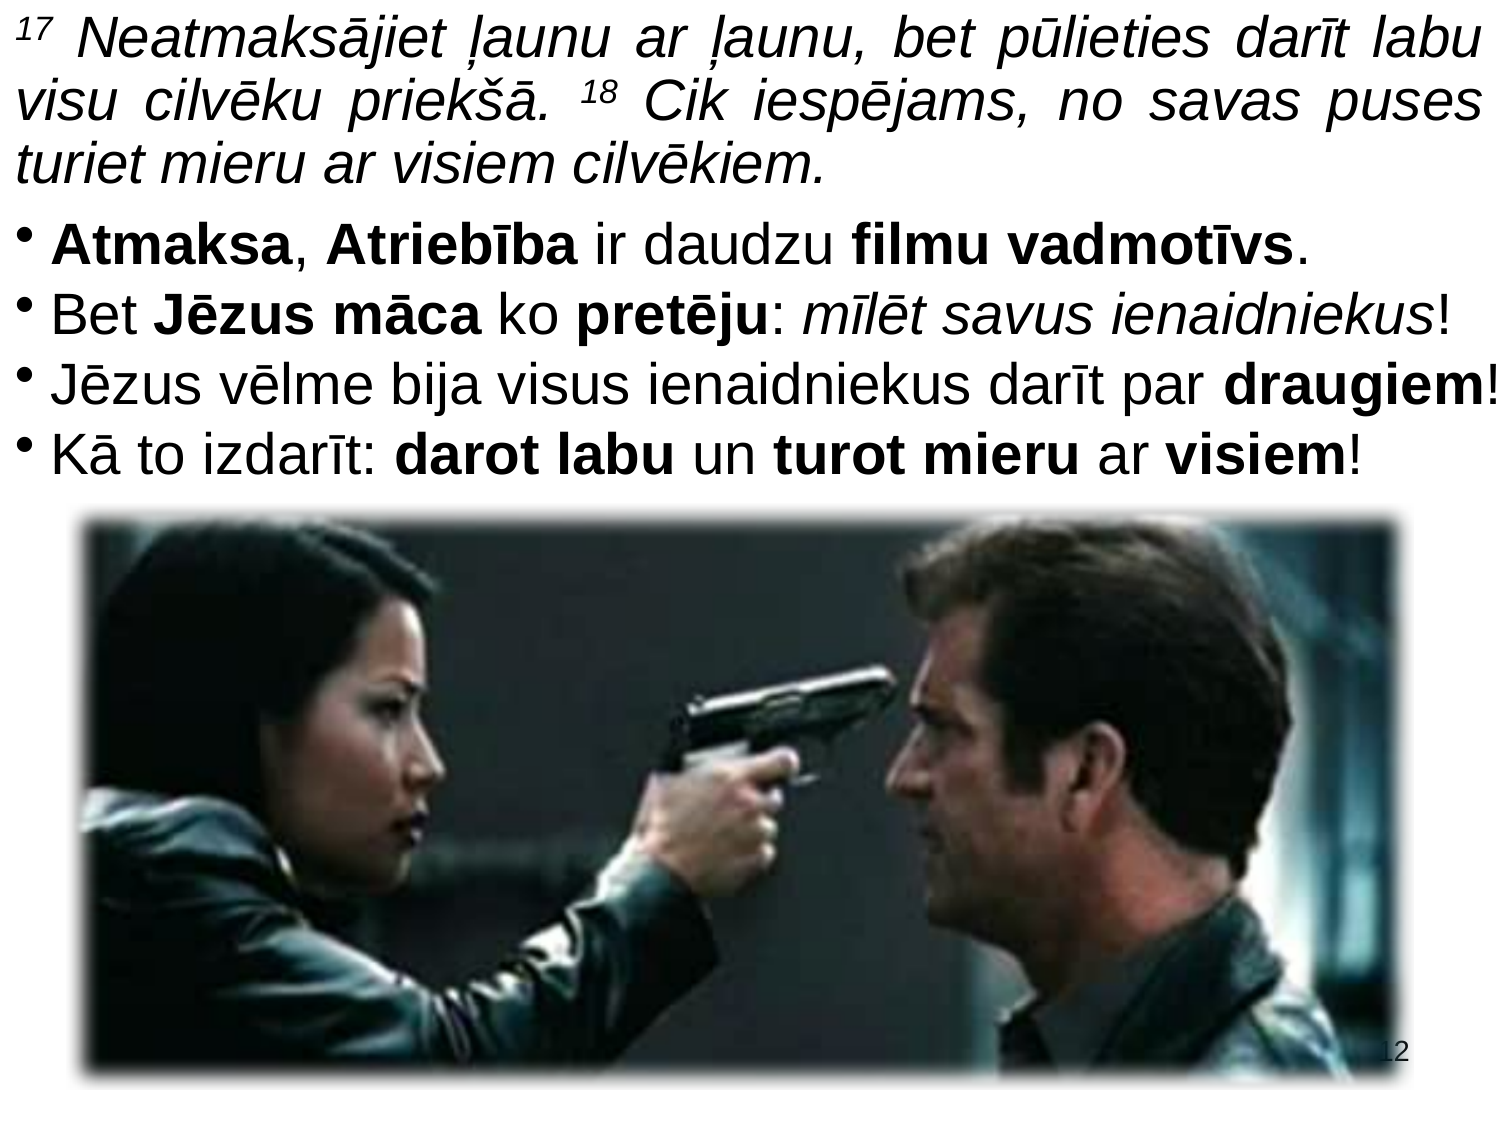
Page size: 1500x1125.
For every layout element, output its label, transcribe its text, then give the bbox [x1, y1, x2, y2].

list 17 Neatmaksājiet ļaunu ar ļaunu, bet pūlieties darīt labu visu cilvēku priekšā. 18 Cik iespējams, no savas puses turiet mieru ar visiem cilvēkiem. [0, 0, 1500, 178]
slide_number 12 [1074, 1024, 1426, 1103]
text_box Atmaksa, Atriebība ir daudzu filmu vadmotīvs. Bet Jēzus māca ko pretēju: mīlēt savus ienaidniekus! Jēzus vēlme bija visus ienaidniekus darīt par draugiem! Kā to izdarīt: darot labu un turot mieru ar visiem! [0, 199, 1500, 494]
picture [66, 503, 1415, 1091]
